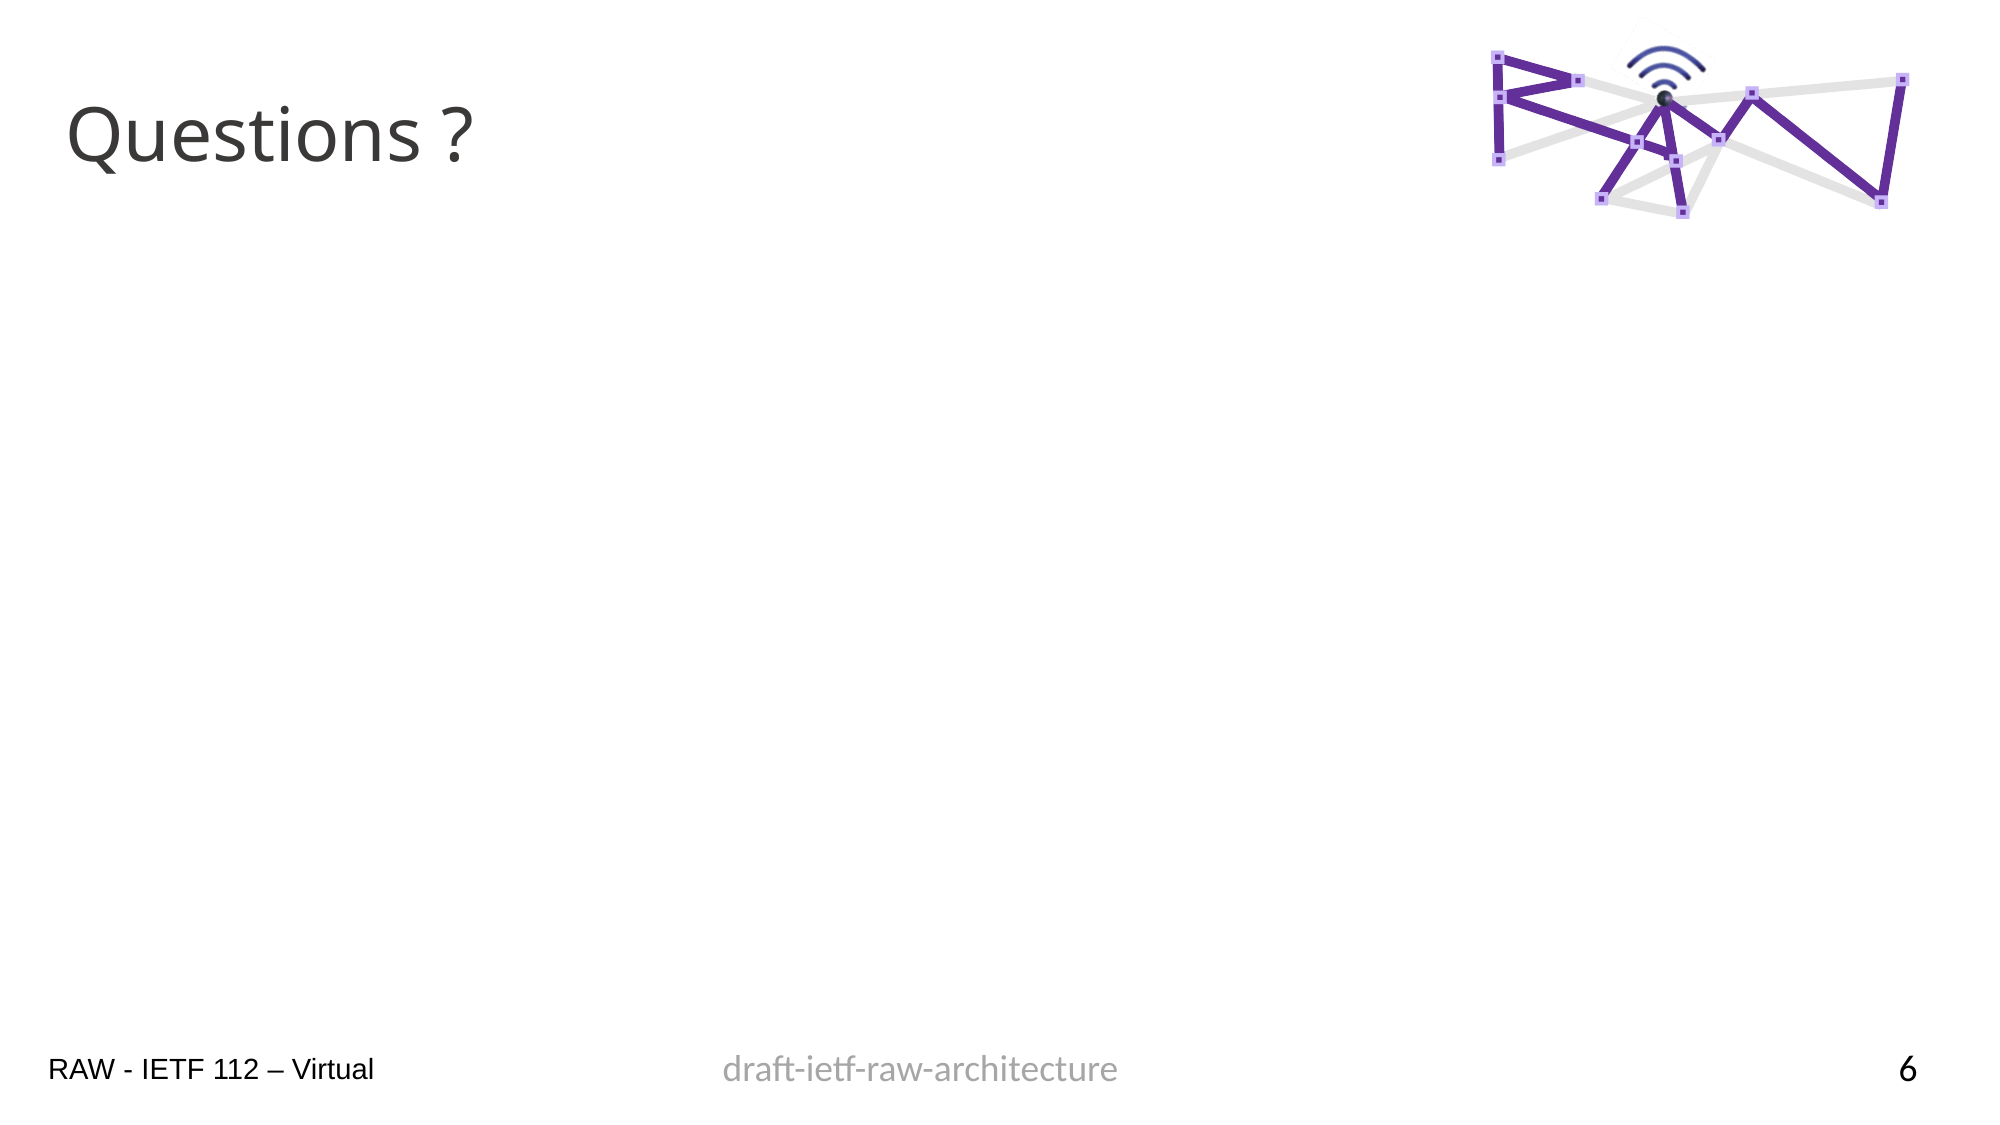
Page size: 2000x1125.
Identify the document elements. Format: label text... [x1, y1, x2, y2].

picture [1464, 0, 1956, 239]
slide_number 6 [1708, 1036, 1933, 1097]
text_box draft-ietf-raw-architecture [707, 1036, 1708, 1097]
title Questions ? [50, 70, 1927, 209]
